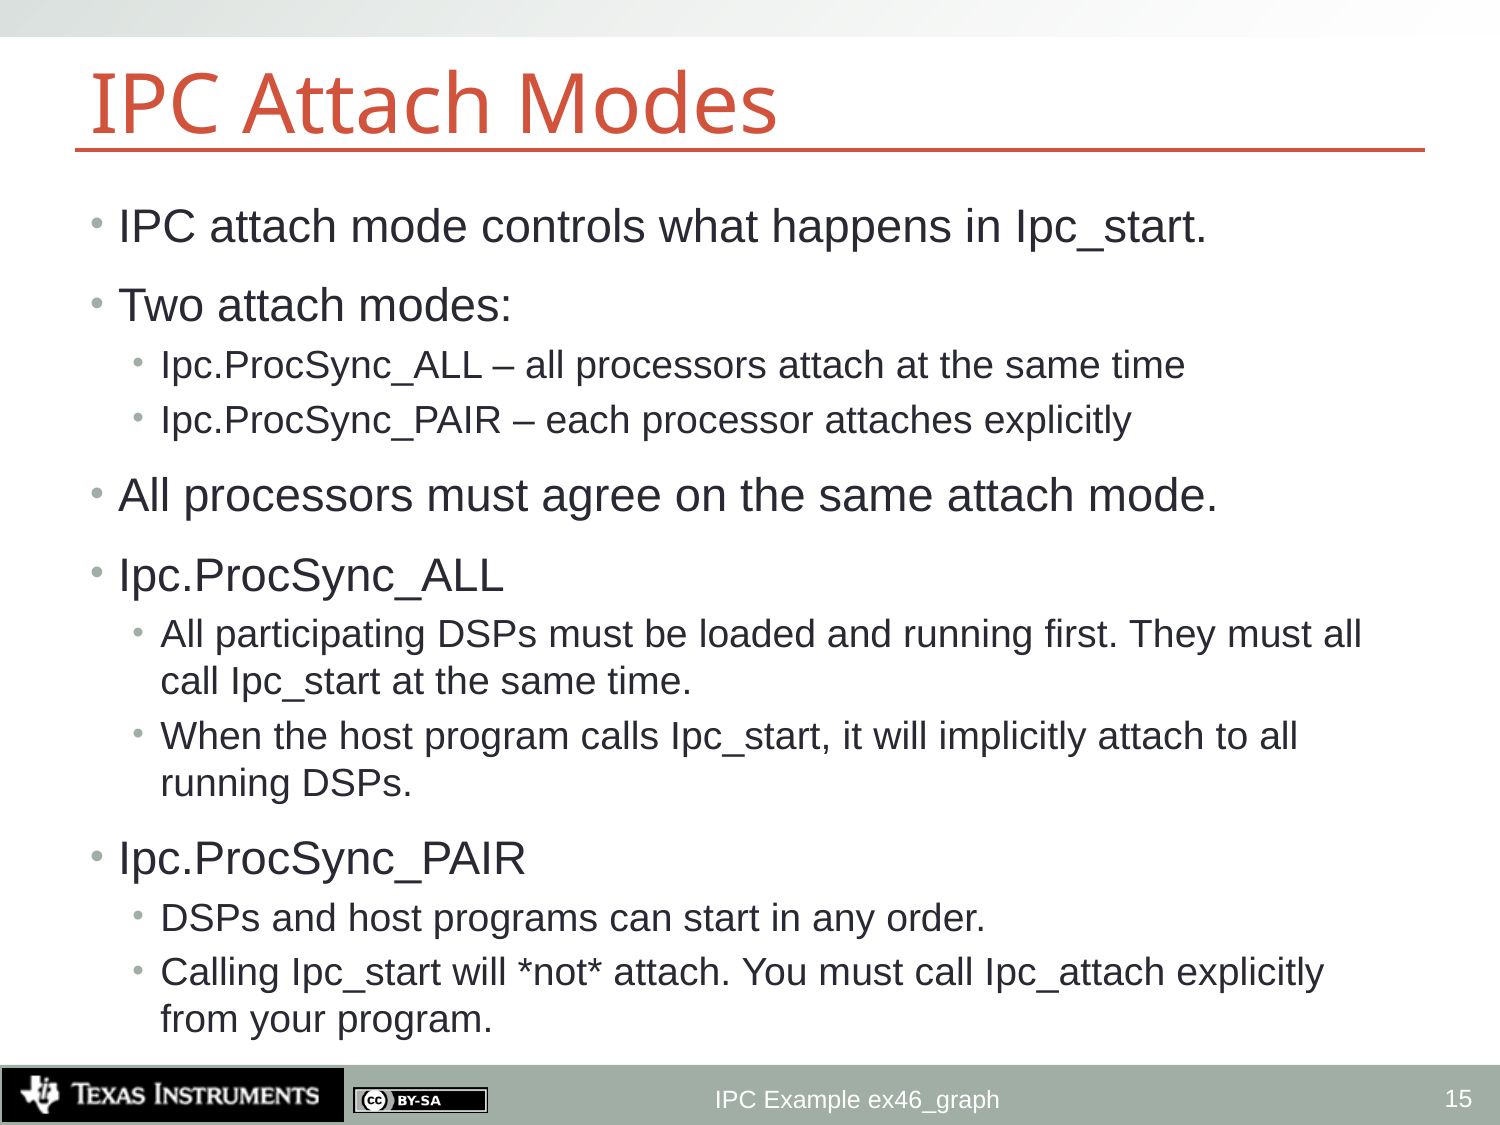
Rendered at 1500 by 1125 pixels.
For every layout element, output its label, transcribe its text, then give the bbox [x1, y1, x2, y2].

footer IPC Example ex46_graph [699, 1071, 1200, 1125]
picture [2, 1068, 344, 1122]
slide_number 15 [1400, 1071, 1488, 1125]
picture [353, 1087, 488, 1113]
title IPC Attach Modes [75, 37, 1425, 163]
list IPC attach mode controls what happens in Ipc_start. Two attach modes: Ipc.ProcSync_ALL – all processors attach at the same time Ipc.ProcSync_PAIR – each processor attaches explicitly All processors must agree on the same attach mode. Ipc.ProcSync_ALL All participating DSPs must be loaded and running first. They must all call Ipc_start at the same time. When the host program calls Ipc_start, it will implicitly attach to all running DSPs. Ipc.ProcSync_PAIR DSPs and host programs can start in any order. Calling Ipc_start will *not* attach. You must call Ipc_attach explicitly from your program. [75, 187, 1425, 1050]
